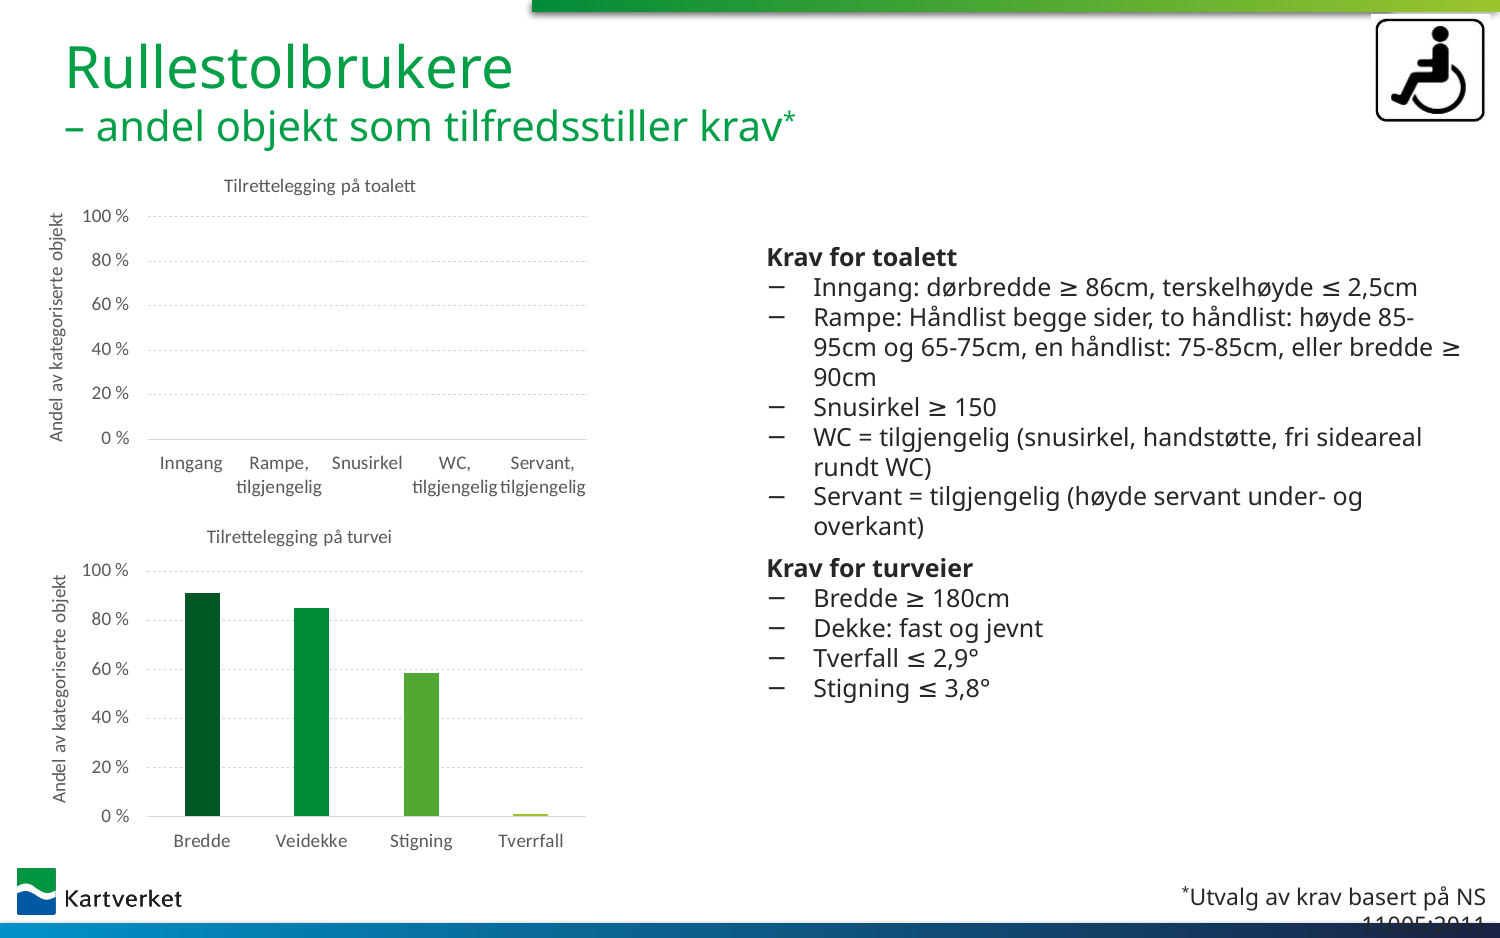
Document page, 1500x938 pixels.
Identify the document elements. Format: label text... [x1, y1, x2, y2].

picture [41, 520, 597, 859]
picture [1371, 13, 1491, 127]
text_box Krav for toalett Inngang: dørbredde ≥ 86cm, terskelhøyde ≤ 2,5cm Rampe: Håndlist begge sider, to håndlist: høyde 85-95cm og 65-75cm, en håndlist: 75-85cm, eller bredde ≥ 90cm Snusirkel ≥ 150 WC = tilgjengelig (snusirkel, handstøtte, fri sideareal rundt WC) Servant = tilgjengelig (høyde servant under- og overkant) [751, 234, 1483, 545]
text_box Rullestolbrukere – andel objekt som tilfredsstiller krav* [49, 14, 1431, 158]
text_box Krav for turveier Bredde ≥ 180cm Dekke: fast og jevnt Tverfall ≤ 2,9° Stigning ≤ 3,8° [751, 545, 1483, 710]
text_box *Utvalg av krav basert på NS 11005:2011 [1068, 873, 1500, 938]
picture [41, 166, 598, 505]
